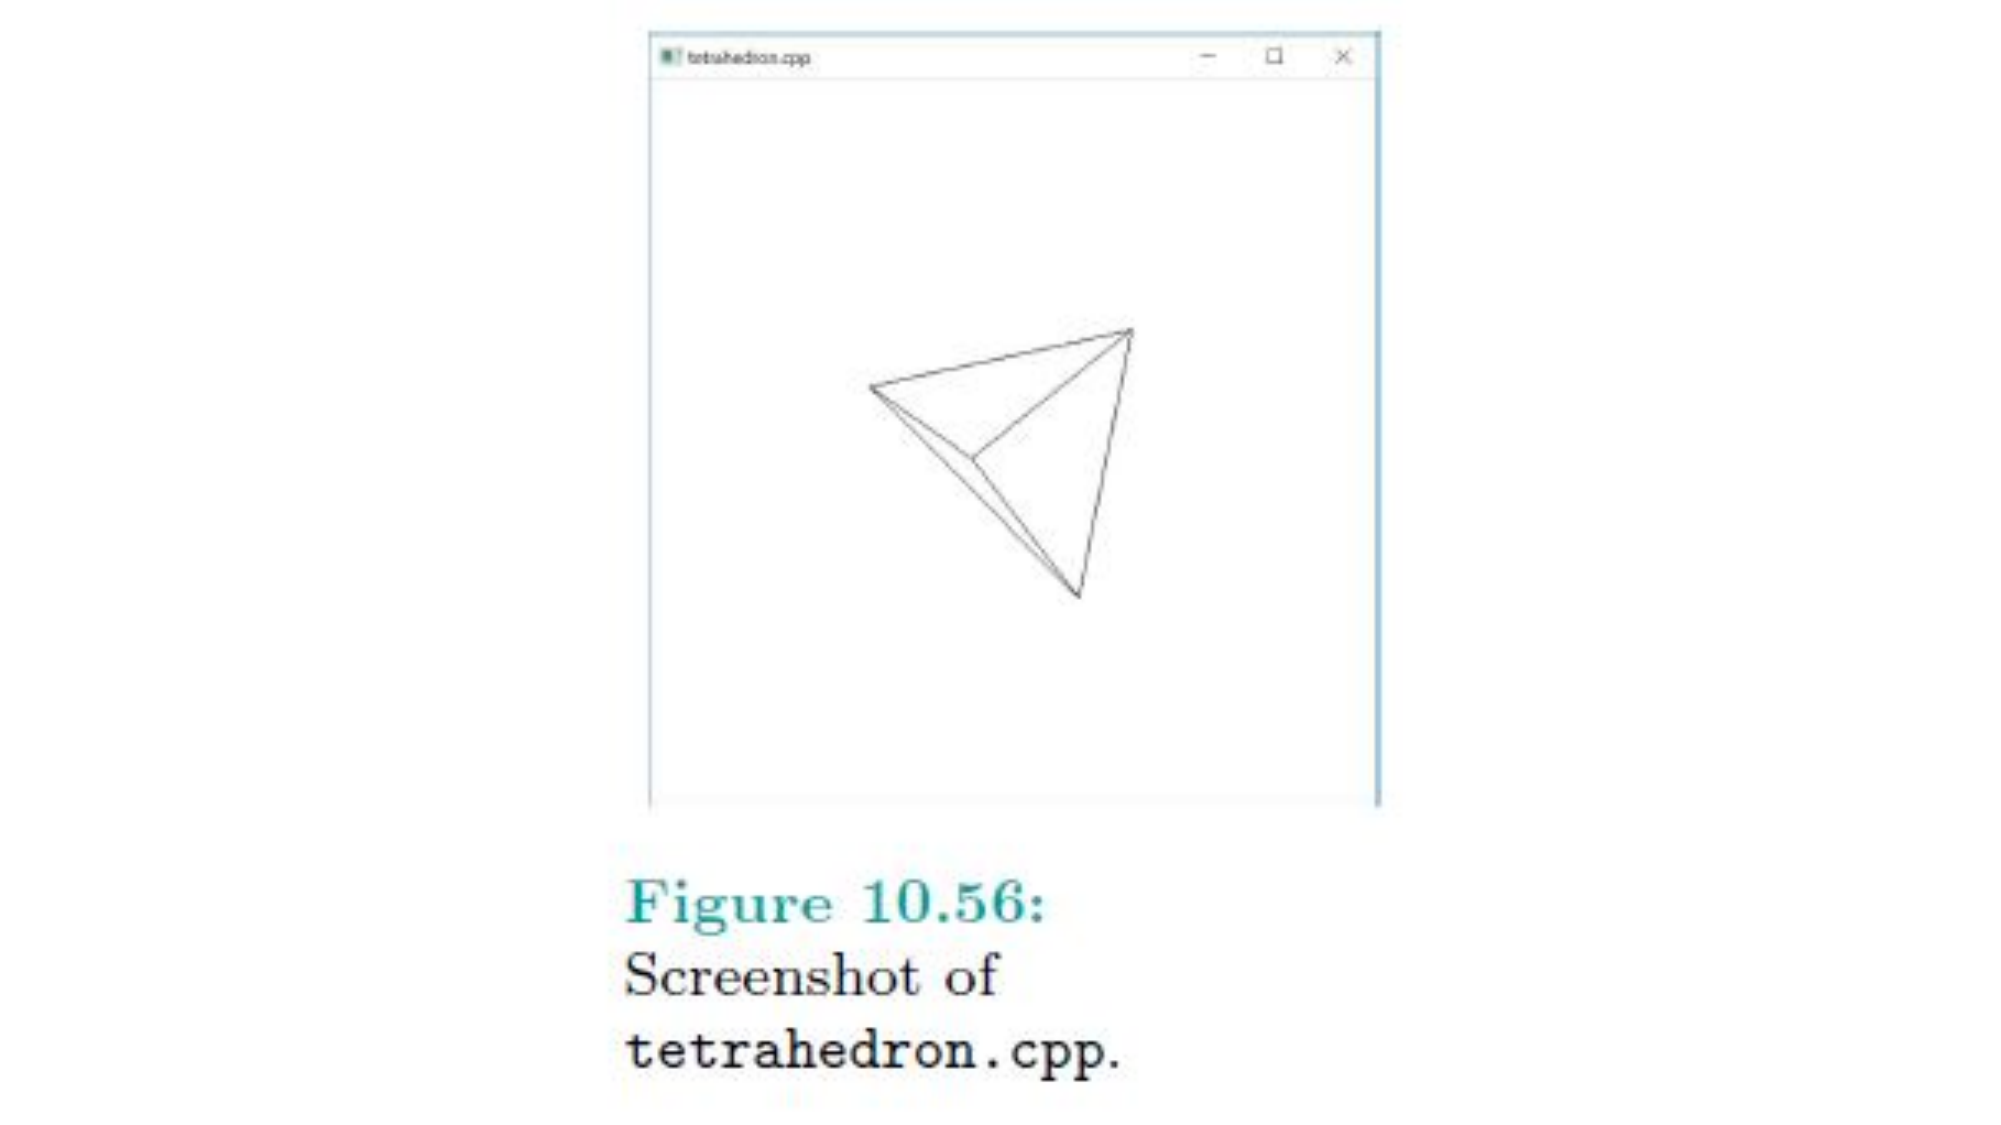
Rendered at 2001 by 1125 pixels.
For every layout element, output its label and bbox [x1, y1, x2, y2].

picture [557, 0, 1442, 1125]
